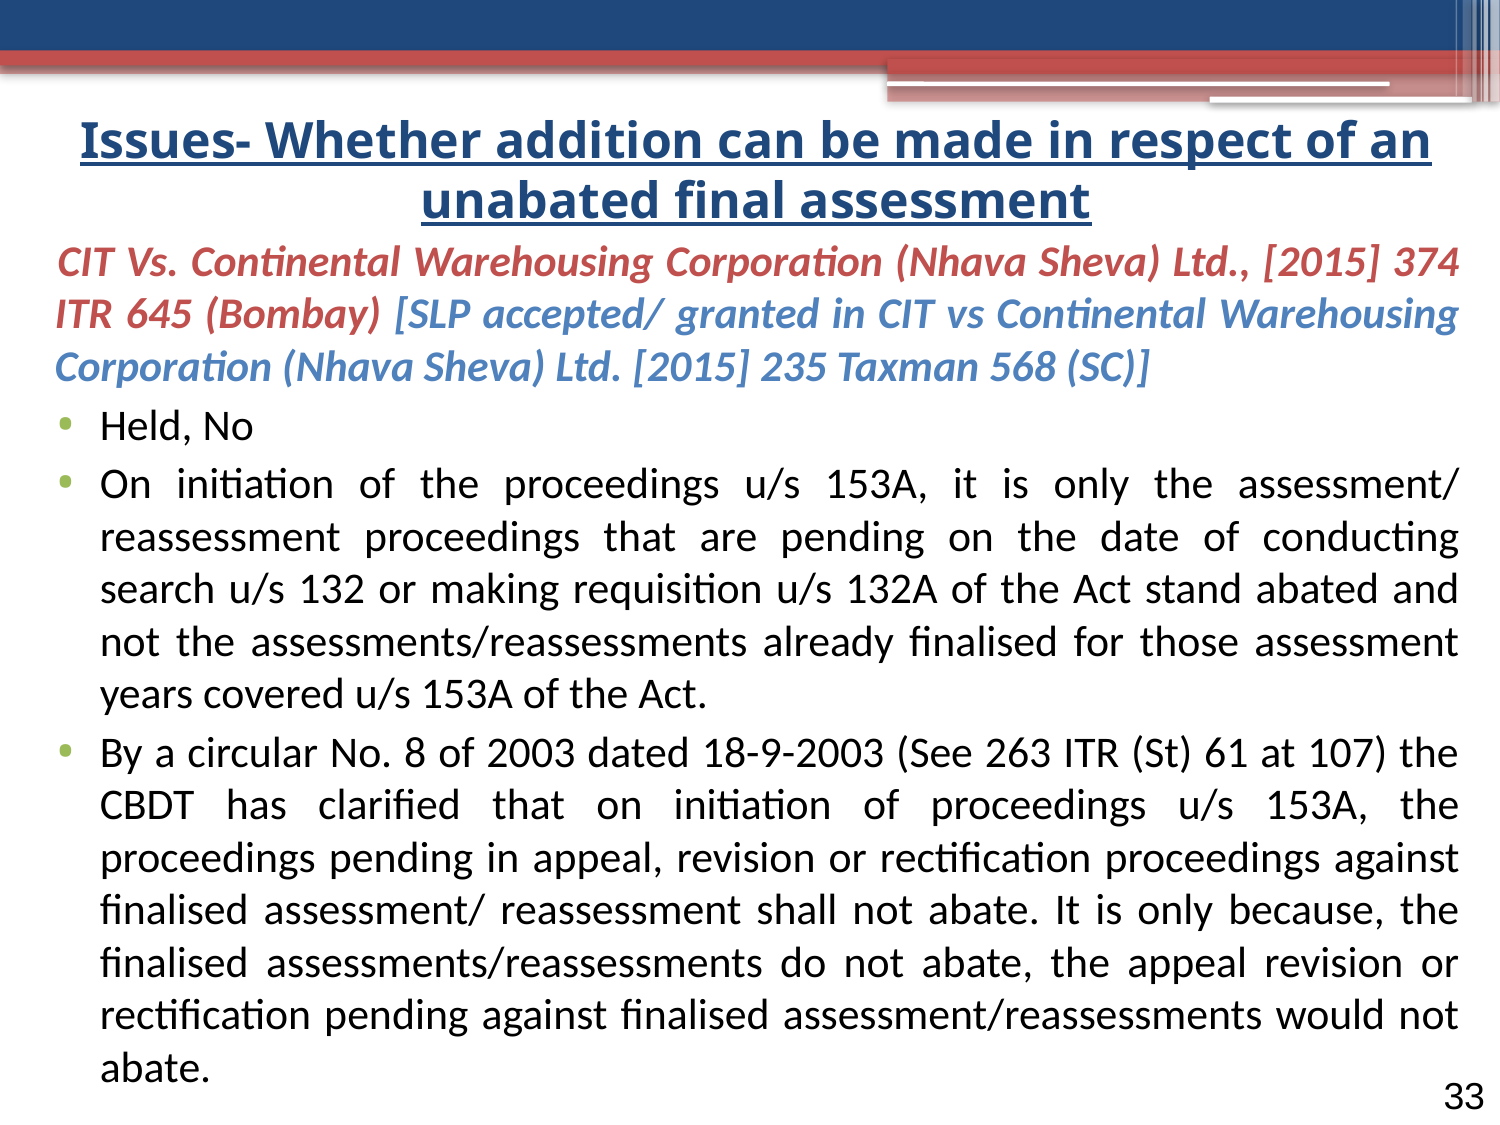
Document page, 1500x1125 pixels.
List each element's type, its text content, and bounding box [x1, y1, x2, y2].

text_box Issues- Whether addition can be made in respect of an unabated final assessment [12, 83, 1500, 236]
slide_number 33 [1374, 1064, 1500, 1125]
list CIT Vs. Continental Warehousing Corporation (Nhava Sheva) Ltd., [2015] 374 ITR 645 (Bombay) [SLP accepted/ granted in CIT vs Continental Warehousing Corporation (Nhava Sheva) Ltd. [2015] 235 Taxman 568 (SC)] Held, No On initiation of the proceedings u/s 153A, it is only the assessment/ reassessment proceedings that are pending on the date of conducting search u/s 132 or making requisition u/s 132A of the Act stand abated and not the assessments/reassessments already finalised for those assessment years covered u/s 153A of the Act. By a circular No. 8 of 2003 dated 18-9-2003 (See 263 ITR (St) 61 at 107) the CBDT has clarified that on initiation of proceedings u/s 153A, the proceedings pending in appeal, revision or rectification proceedings against finalised assessment/ reassessment shall not abate. It is only because, the finalised assessments/reassessments do not abate, the appeal revision or rectification pending against finalised assessment/reassessments would not abate. [24, 236, 1475, 1088]
